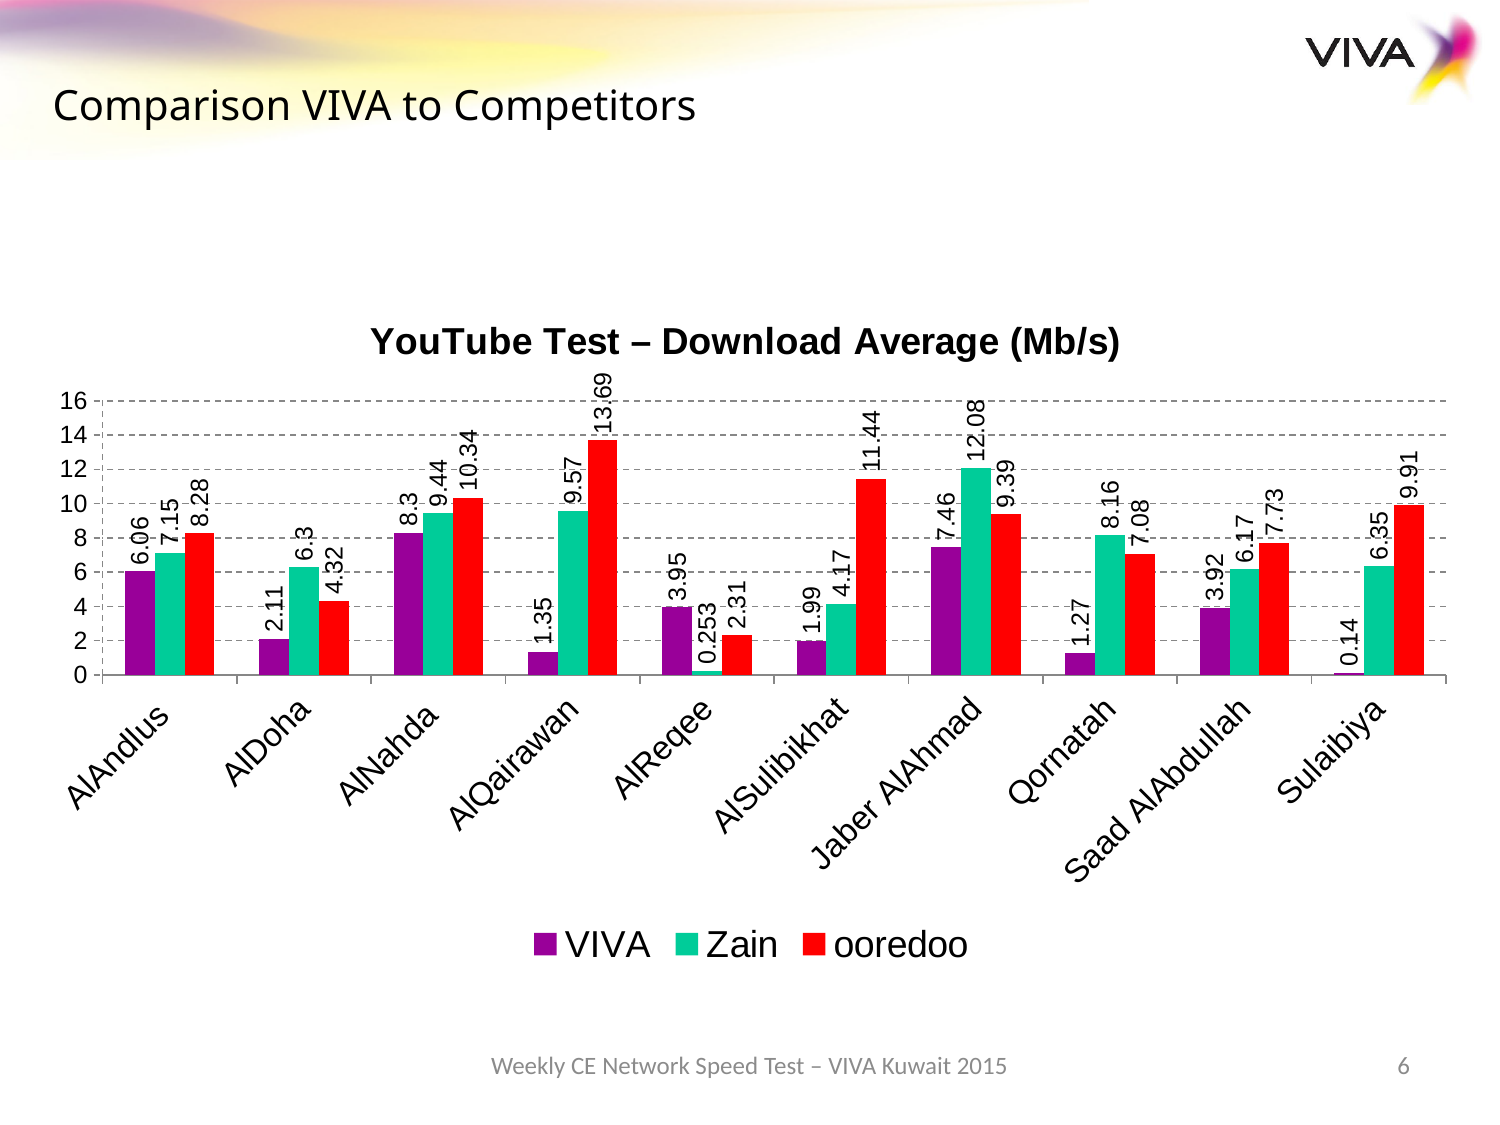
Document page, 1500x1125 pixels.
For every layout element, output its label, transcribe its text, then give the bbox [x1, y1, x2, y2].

text_box Comparison VIVA to Competitors [37, 24, 1278, 184]
picture [0, 0, 1089, 160]
chart [27, 287, 1476, 974]
text_box Weekly CE Network Speed Test – VIVA Kuwait 2015 [205, 1042, 1074, 1103]
text_box 6 [1074, 1042, 1425, 1103]
picture [1300, 12, 1485, 105]
